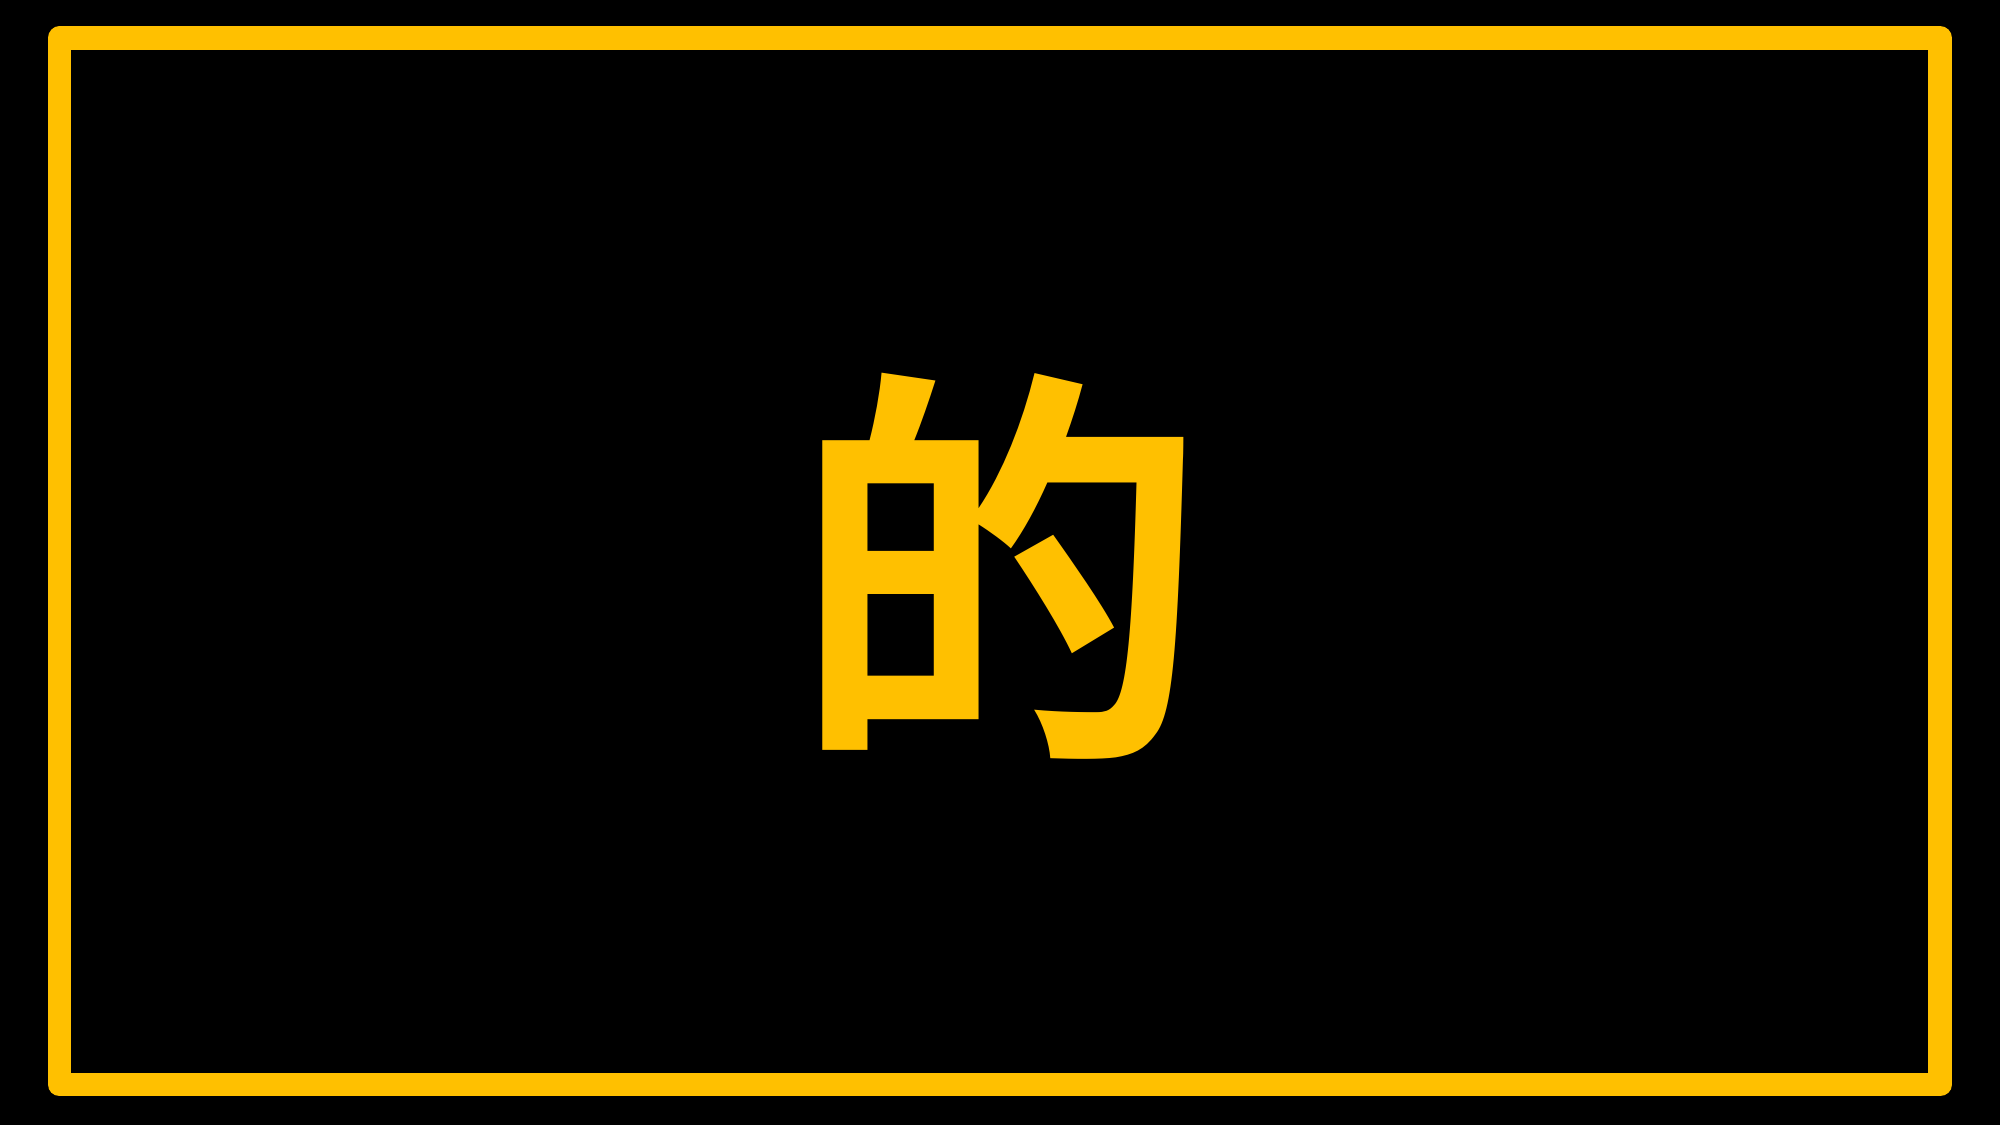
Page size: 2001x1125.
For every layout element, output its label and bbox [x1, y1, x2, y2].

text_box [59, 37, 1941, 1086]
